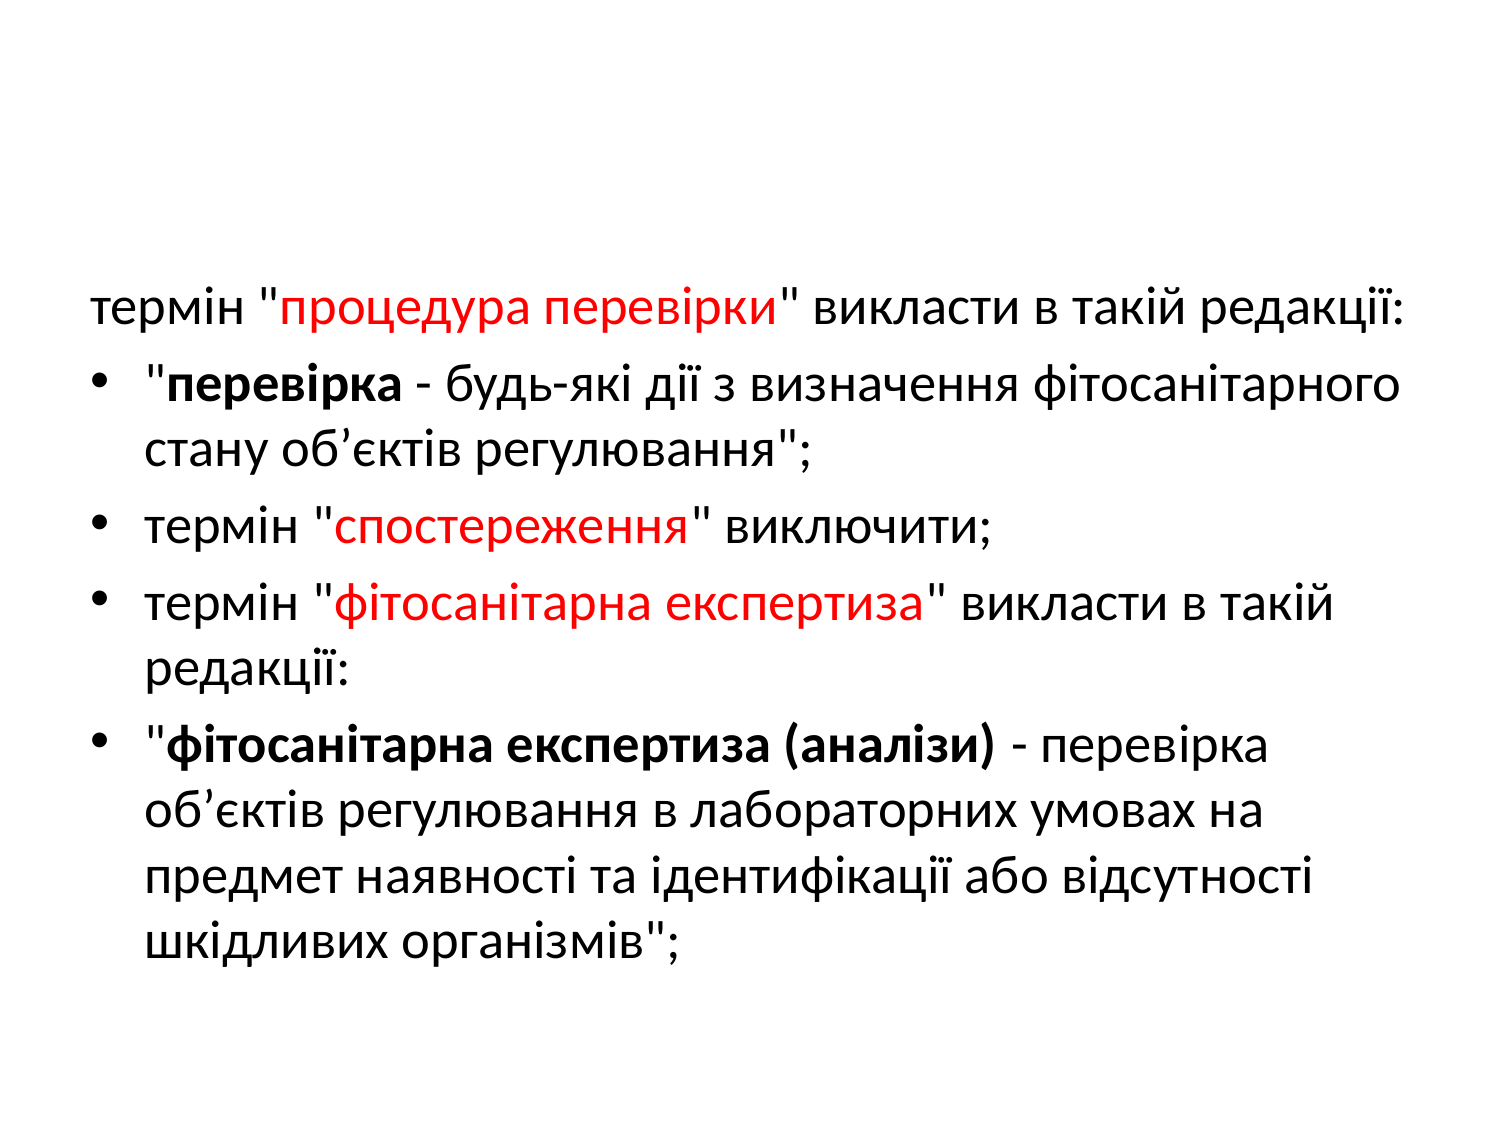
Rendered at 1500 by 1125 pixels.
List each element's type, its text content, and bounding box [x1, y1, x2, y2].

list термін "процедура перевірки" викласти в такій редакції: "перевірка - будь-які дії з визначення фітосанітарного стану об’єктів регулювання"; термін "спостереження" виключити; термін "фітосанітарна експертиза" викласти в такій редакції: "фітосанітарна експертиза (аналізи) - перевірка об’єктів регулювання в лабораторних умовах на предмет наявності та ідентифікації або відсутності шкідливих організмів"; [75, 262, 1425, 1005]
